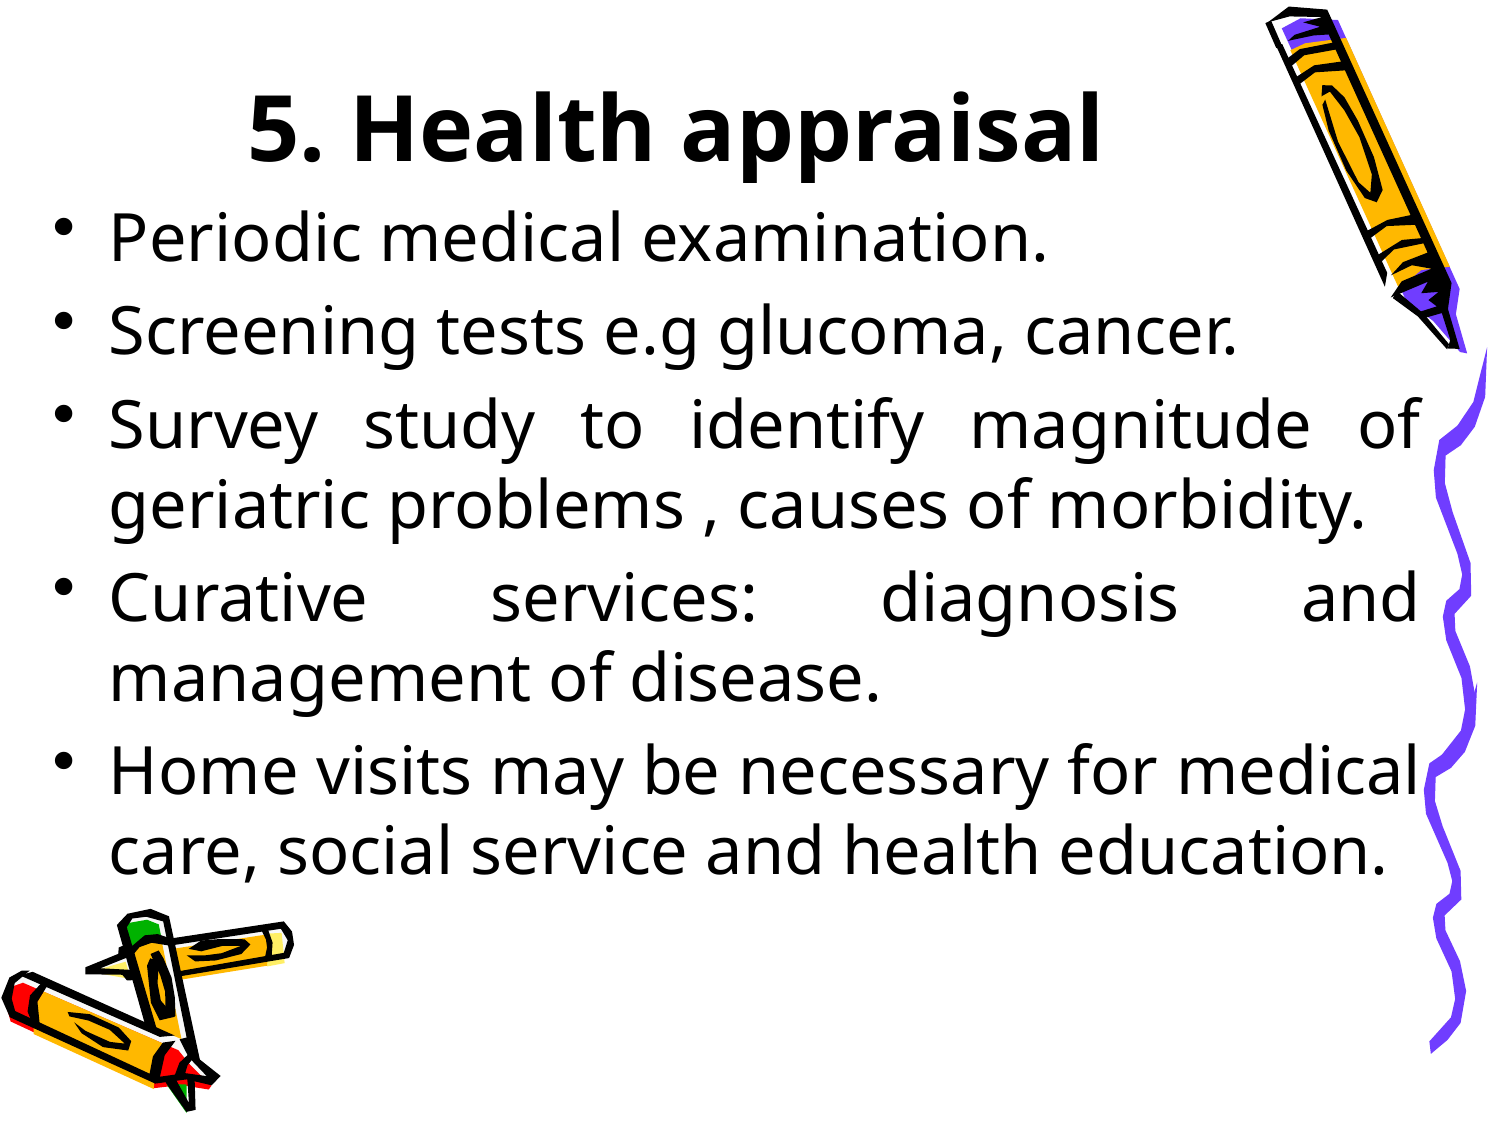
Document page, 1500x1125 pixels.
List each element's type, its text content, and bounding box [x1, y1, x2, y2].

title 5. Health appraisal [112, 24, 1240, 187]
list Periodic medical examination. Screening tests e.g glucoma, cancer. Survey study to identify magnitude of geriatric problems , causes of morbidity. Curative services: diagnosis and management of disease. Home visits may be necessary for medical care, social service and health education. [37, 187, 1438, 1088]
